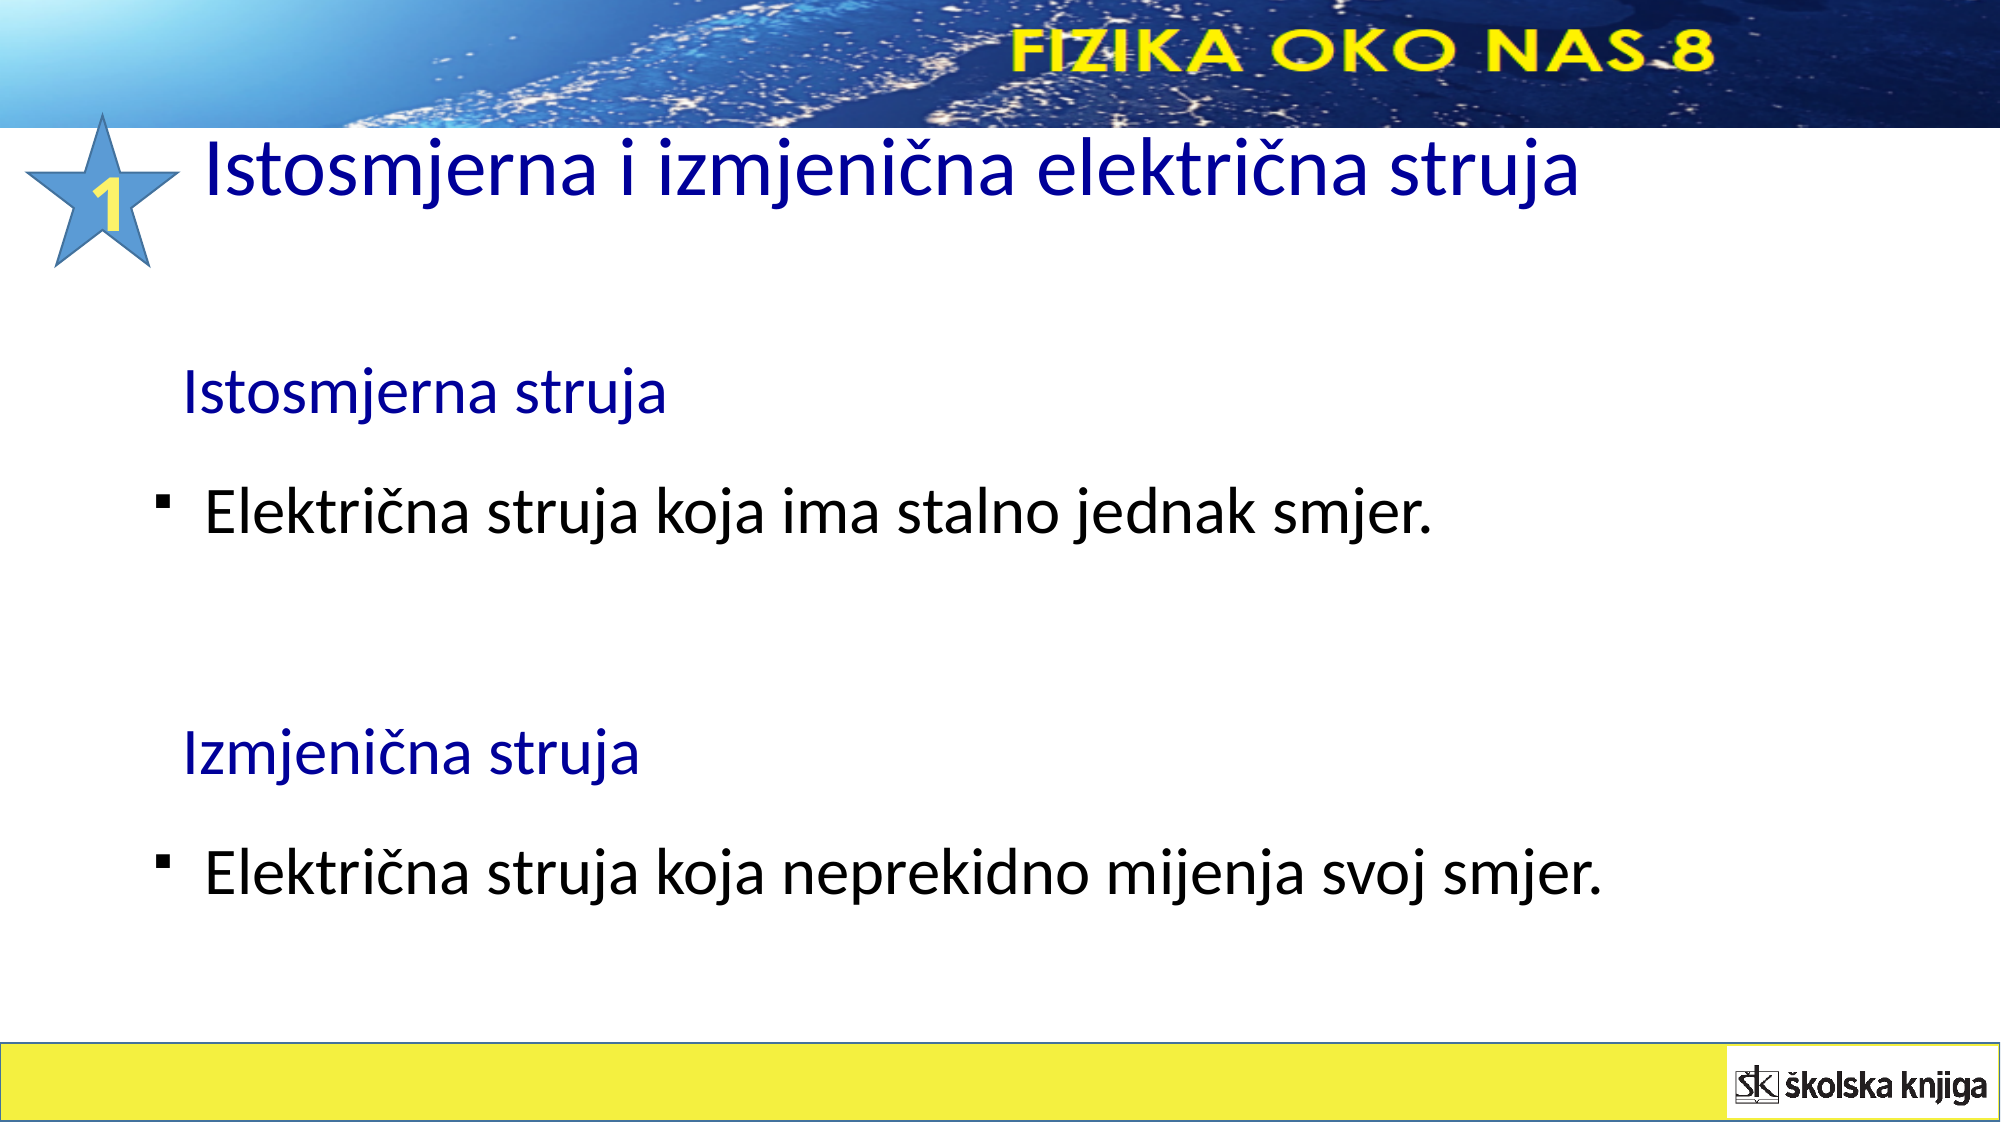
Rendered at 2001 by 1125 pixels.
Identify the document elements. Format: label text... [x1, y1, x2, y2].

title Istosmjerna i izmjenična električna struja [188, 59, 1863, 278]
list Istosmjerna struja Električna struja koja ima stalno jednak smjer. Izmjenična struja Električna struja koja neprekidno mijenja svoj smjer. [137, 299, 1863, 1014]
text_box 1 [24, 111, 181, 269]
picture [0, 0, 2000, 128]
picture [1727, 1046, 1998, 1118]
